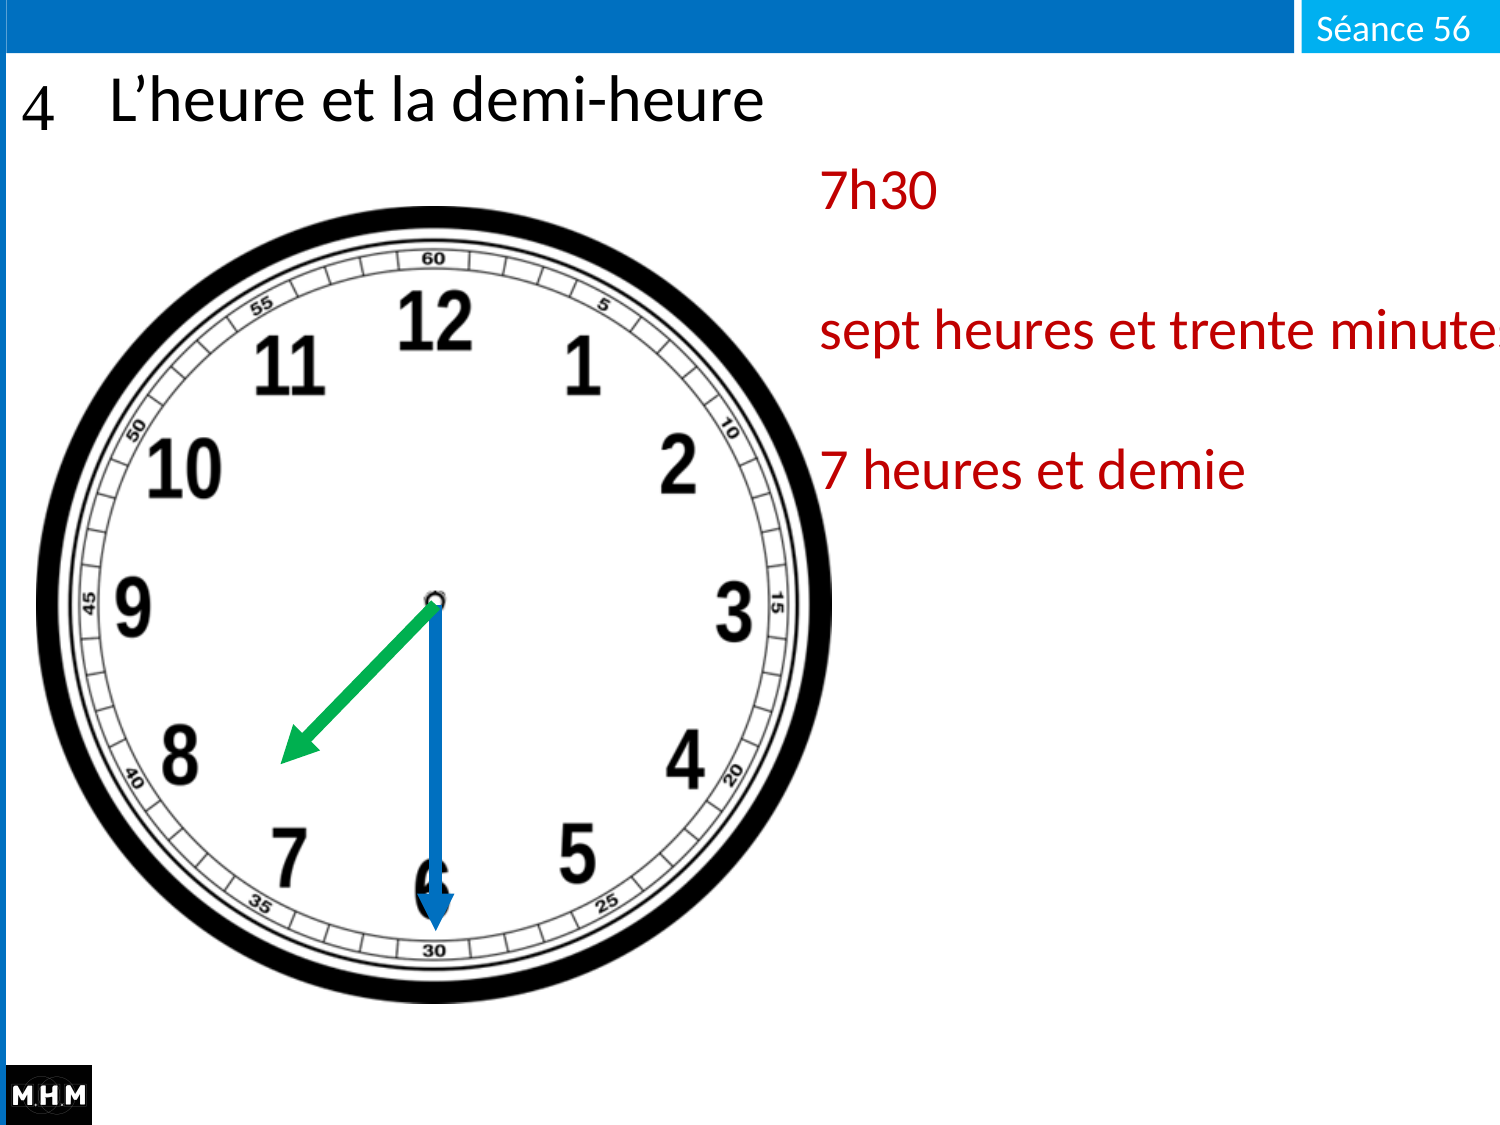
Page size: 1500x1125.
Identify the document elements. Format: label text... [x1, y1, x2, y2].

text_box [280, 604, 436, 765]
title L’heure et la demi-heure [94, 57, 1389, 144]
picture [6, 1065, 92, 1125]
picture [36, 206, 832, 1004]
text_box 7h30 sept heures et trente minutes 7 heures et demie [804, 143, 1500, 509]
